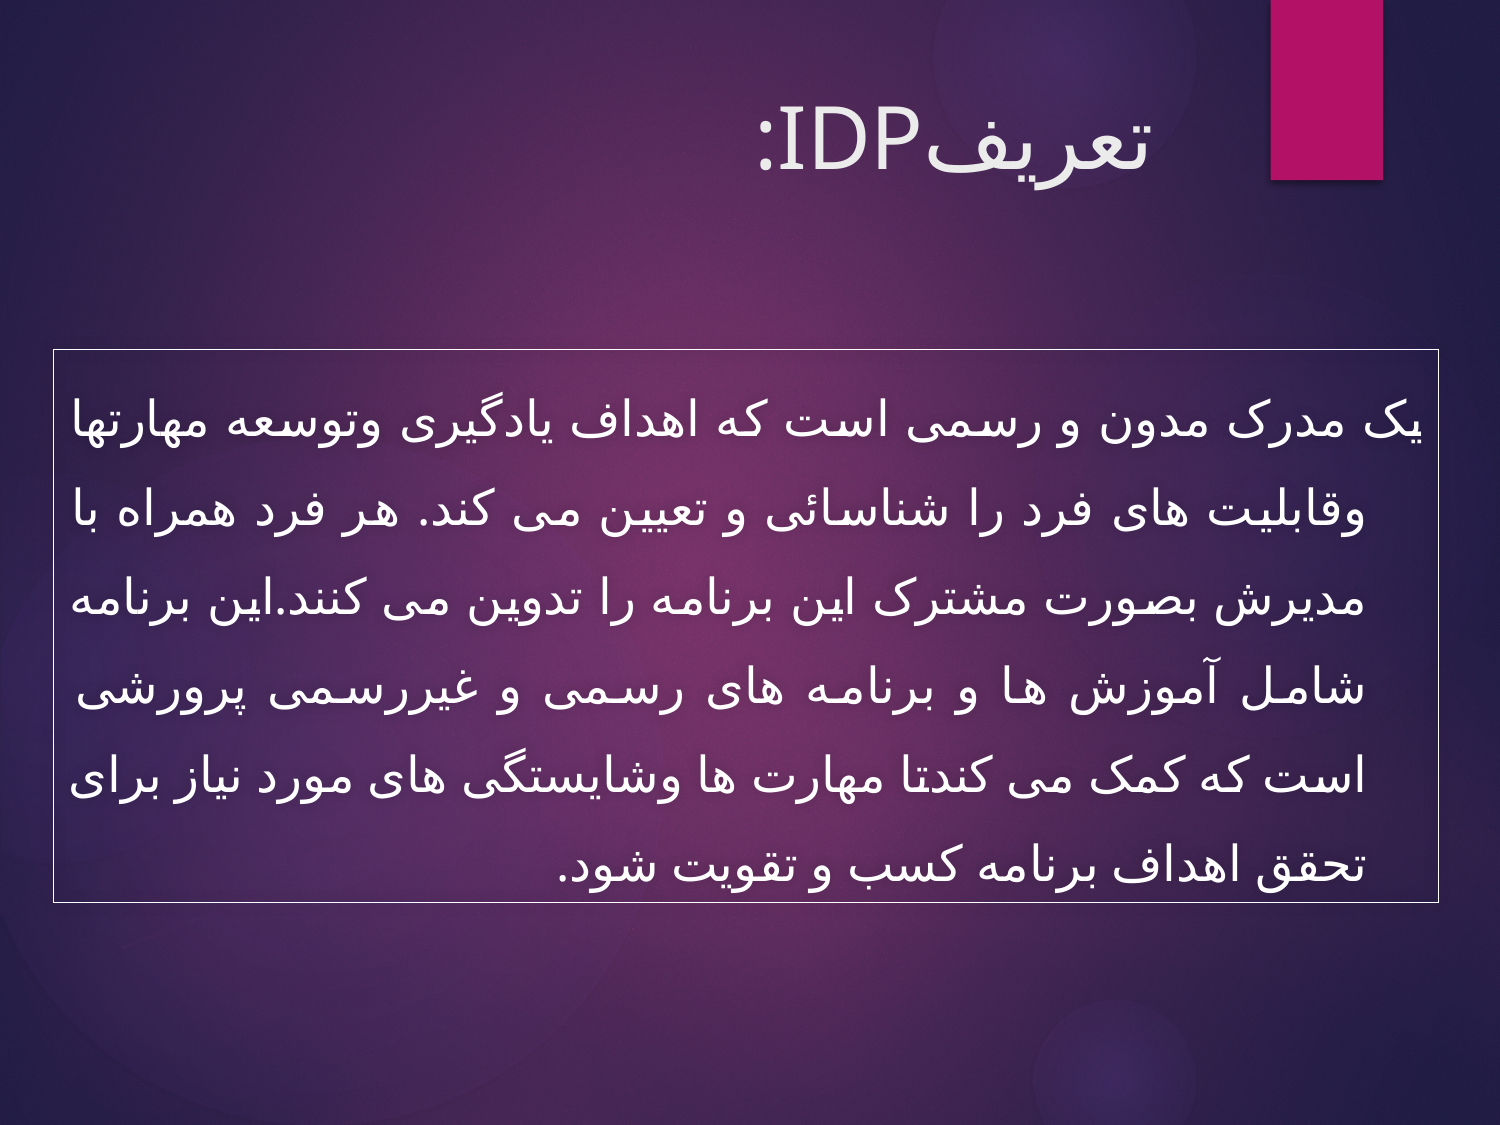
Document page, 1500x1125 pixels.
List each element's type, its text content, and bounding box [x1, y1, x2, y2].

title :IDPتعریف [79, 74, 1237, 304]
list یک مدرک مدون و رسمی است که اهداف یادگیری وتوسعه مهارتها وقابلیت های فرد را شناسائی و تعیین می کند. هر فرد همراه با مدیرش بصورت مشترک این برنامه را تدوین می کنند.این برنامه شامل آموزش ها و برنامه های رسمی و غیررسمی پرورشی است که کمک می کندتا مهارت ها وشایستگی های مورد نیاز برای تحقق اهداف برنامه کسب و تقویت شود. [53, 349, 1439, 903]
